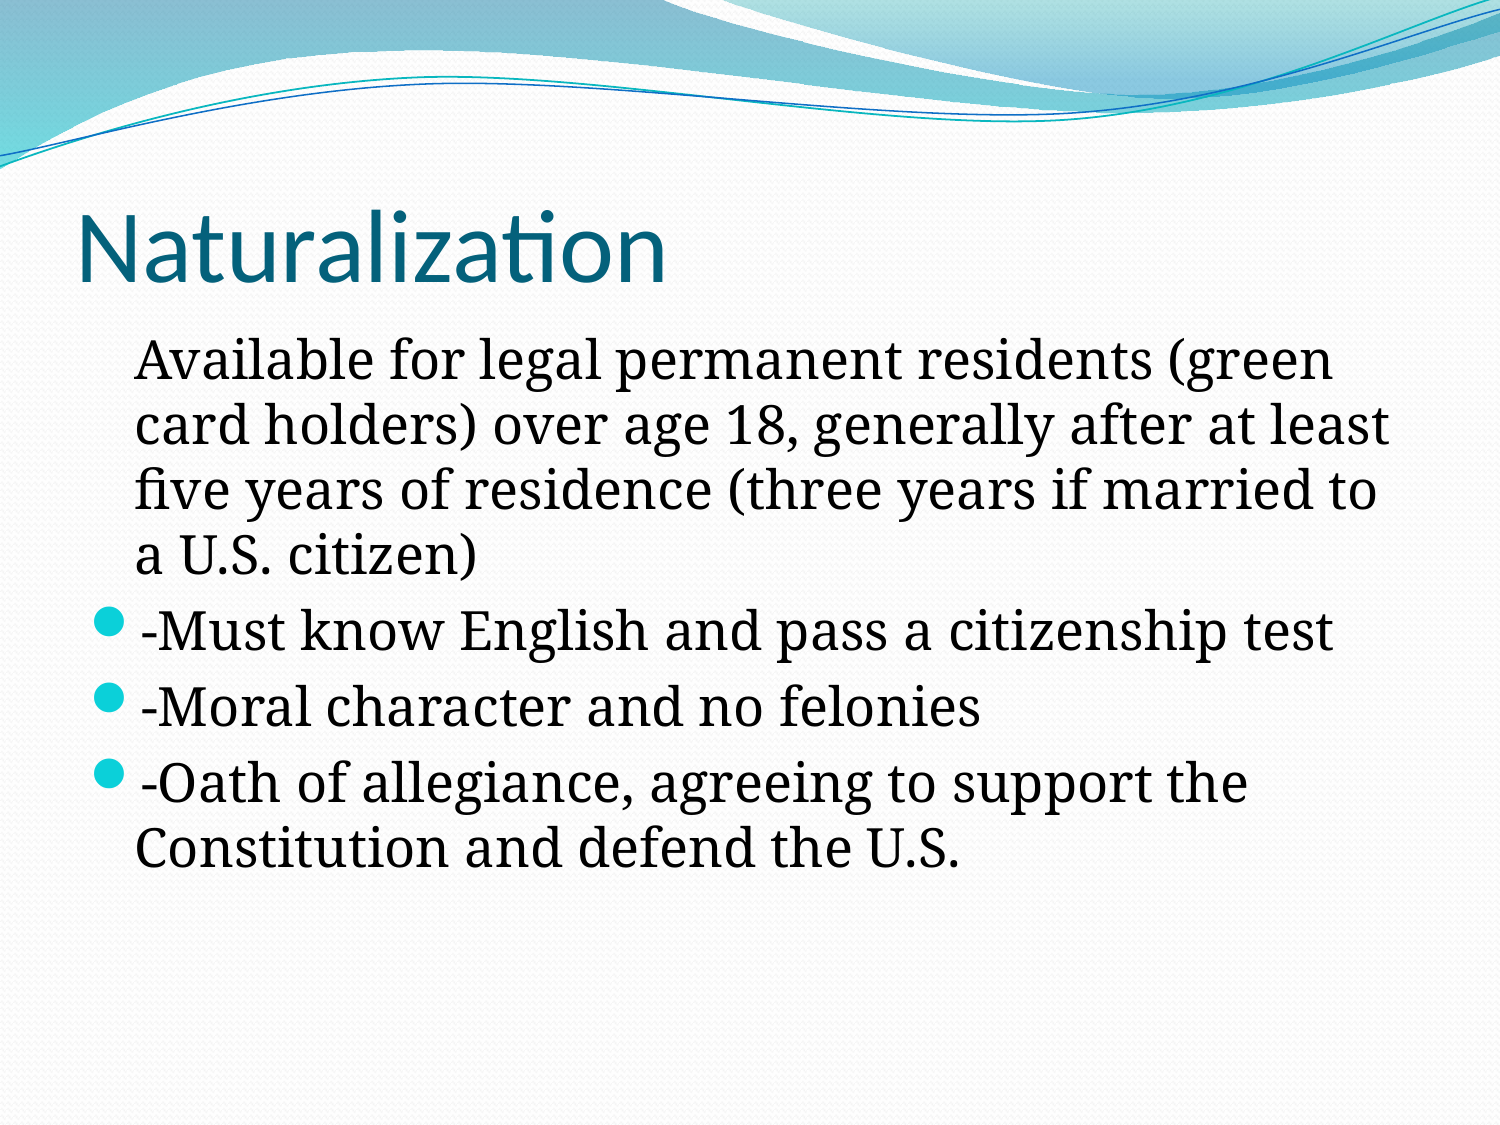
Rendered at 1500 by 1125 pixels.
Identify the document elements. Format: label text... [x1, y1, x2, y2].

title Naturalization [75, 115, 1425, 303]
list Available for legal permanent residents (green card holders) over age 18, generally after at least five years of residence (three years if married to a U.S. citizen) -Must know English and pass a citizenship test -Moral character and no felonies -Oath of allegiance, agreeing to support the Constitution and defend the U.S. [75, 317, 1425, 1038]
